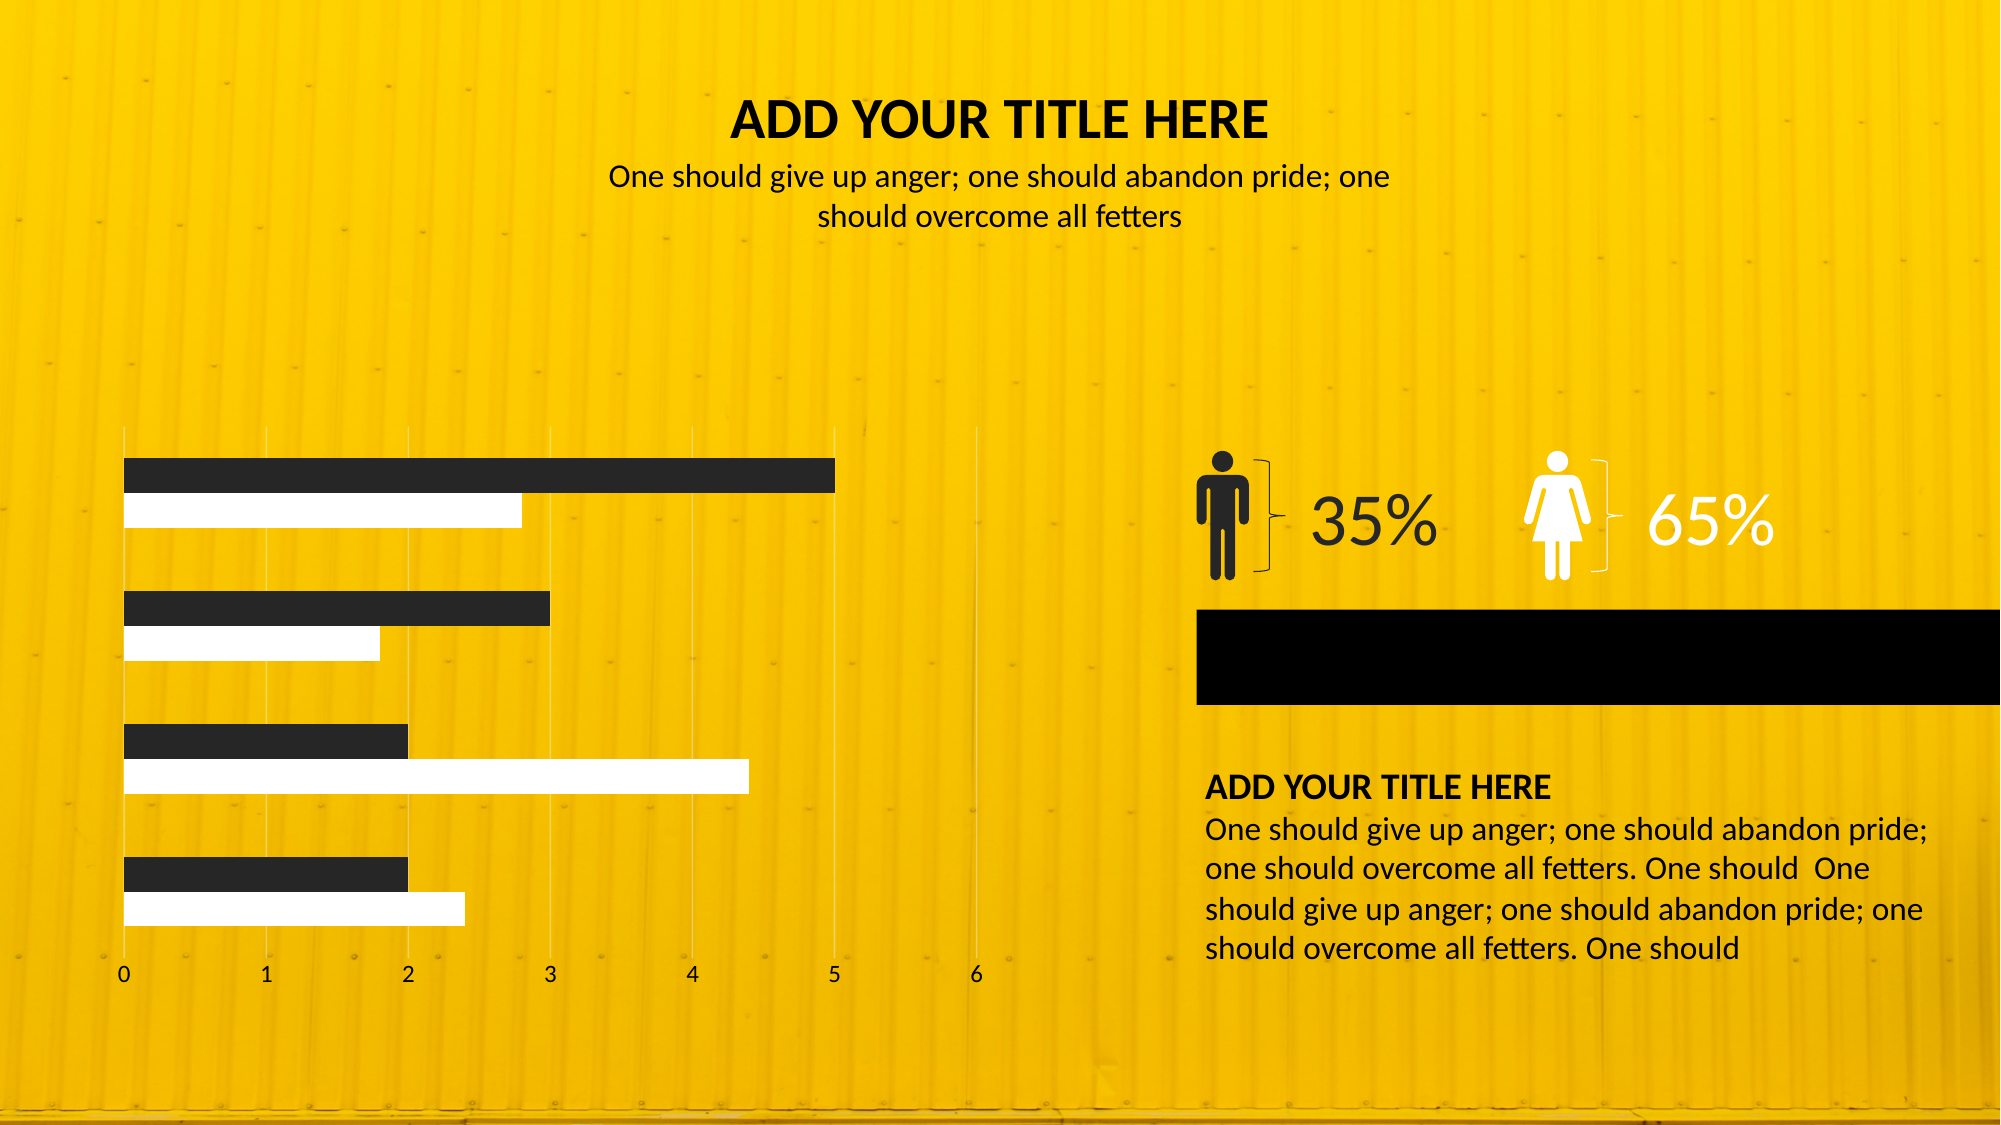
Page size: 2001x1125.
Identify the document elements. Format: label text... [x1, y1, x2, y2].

chart [99, 414, 1001, 1001]
text_box ADD YOUR TITLE HERE One should give up anger; one should abandon pride; one should overcome all fetters. One should One should give up anger; one should abandon pride; one should overcome all fetters. One should [1190, 754, 1953, 1014]
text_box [1523, 450, 1792, 581]
text_box ADD YOUR TITLE HERE [711, 72, 1289, 147]
text_box [1196, 609, 2000, 705]
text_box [1196, 450, 1455, 581]
text_box One should give up anger; one should abandon pride; one should overcome all fetters [548, 147, 1452, 242]
picture [0, 0, 2001, 1125]
